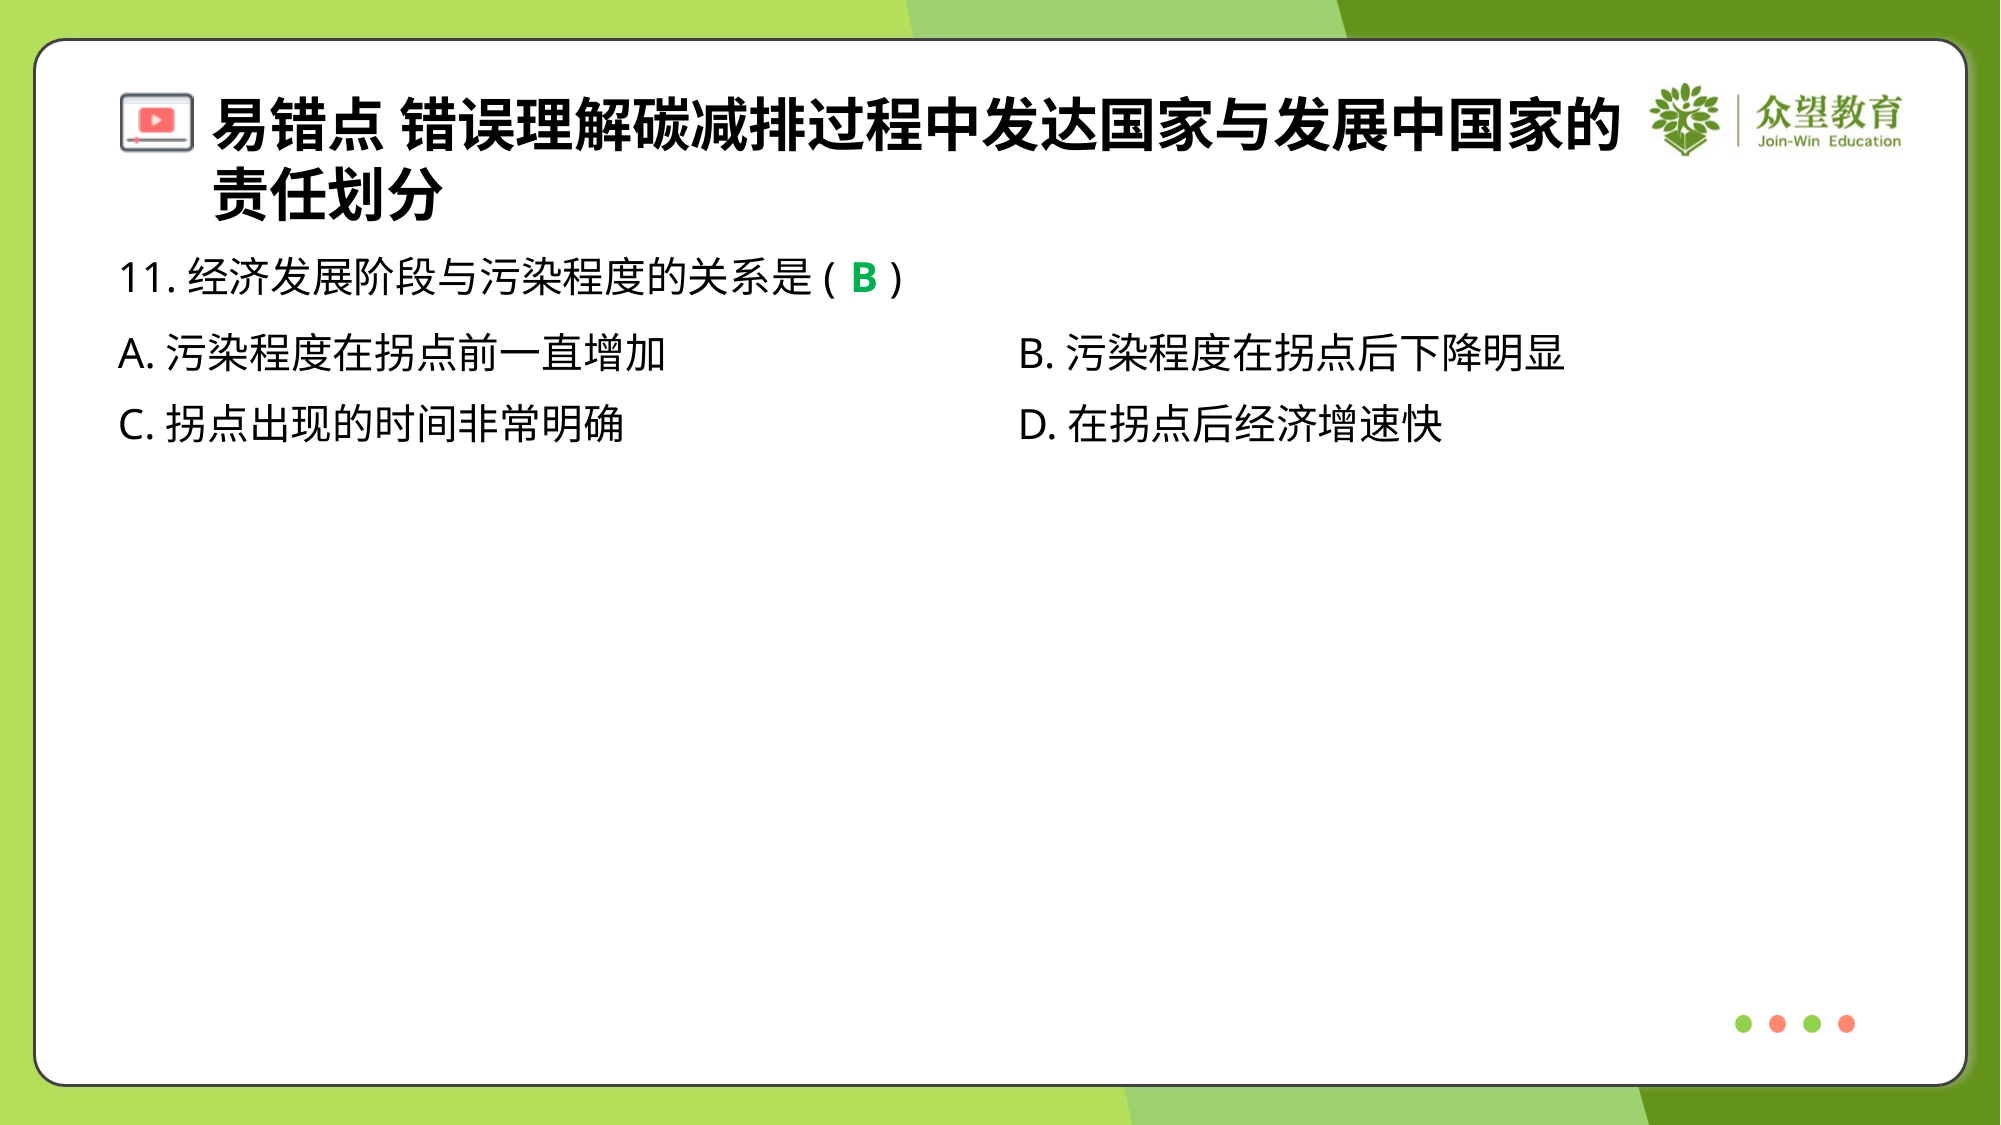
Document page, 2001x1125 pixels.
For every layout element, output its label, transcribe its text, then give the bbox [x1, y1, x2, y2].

text_box B [834, 225, 894, 293]
picture [0, 0, 2000, 1125]
text_box A.污染程度在拐点前一直增加 B.污染程度在拐点后下降明显 C.拐点出现的时间非常明确 D.在拐点后经济增速快 [117, 302, 1882, 441]
text_box 11.经济发展阶段与污染程度的关系是( ) [894, 225, 1882, 292]
text_box 11.经济发展阶段与污染程度的关系是( ) [117, 225, 834, 292]
